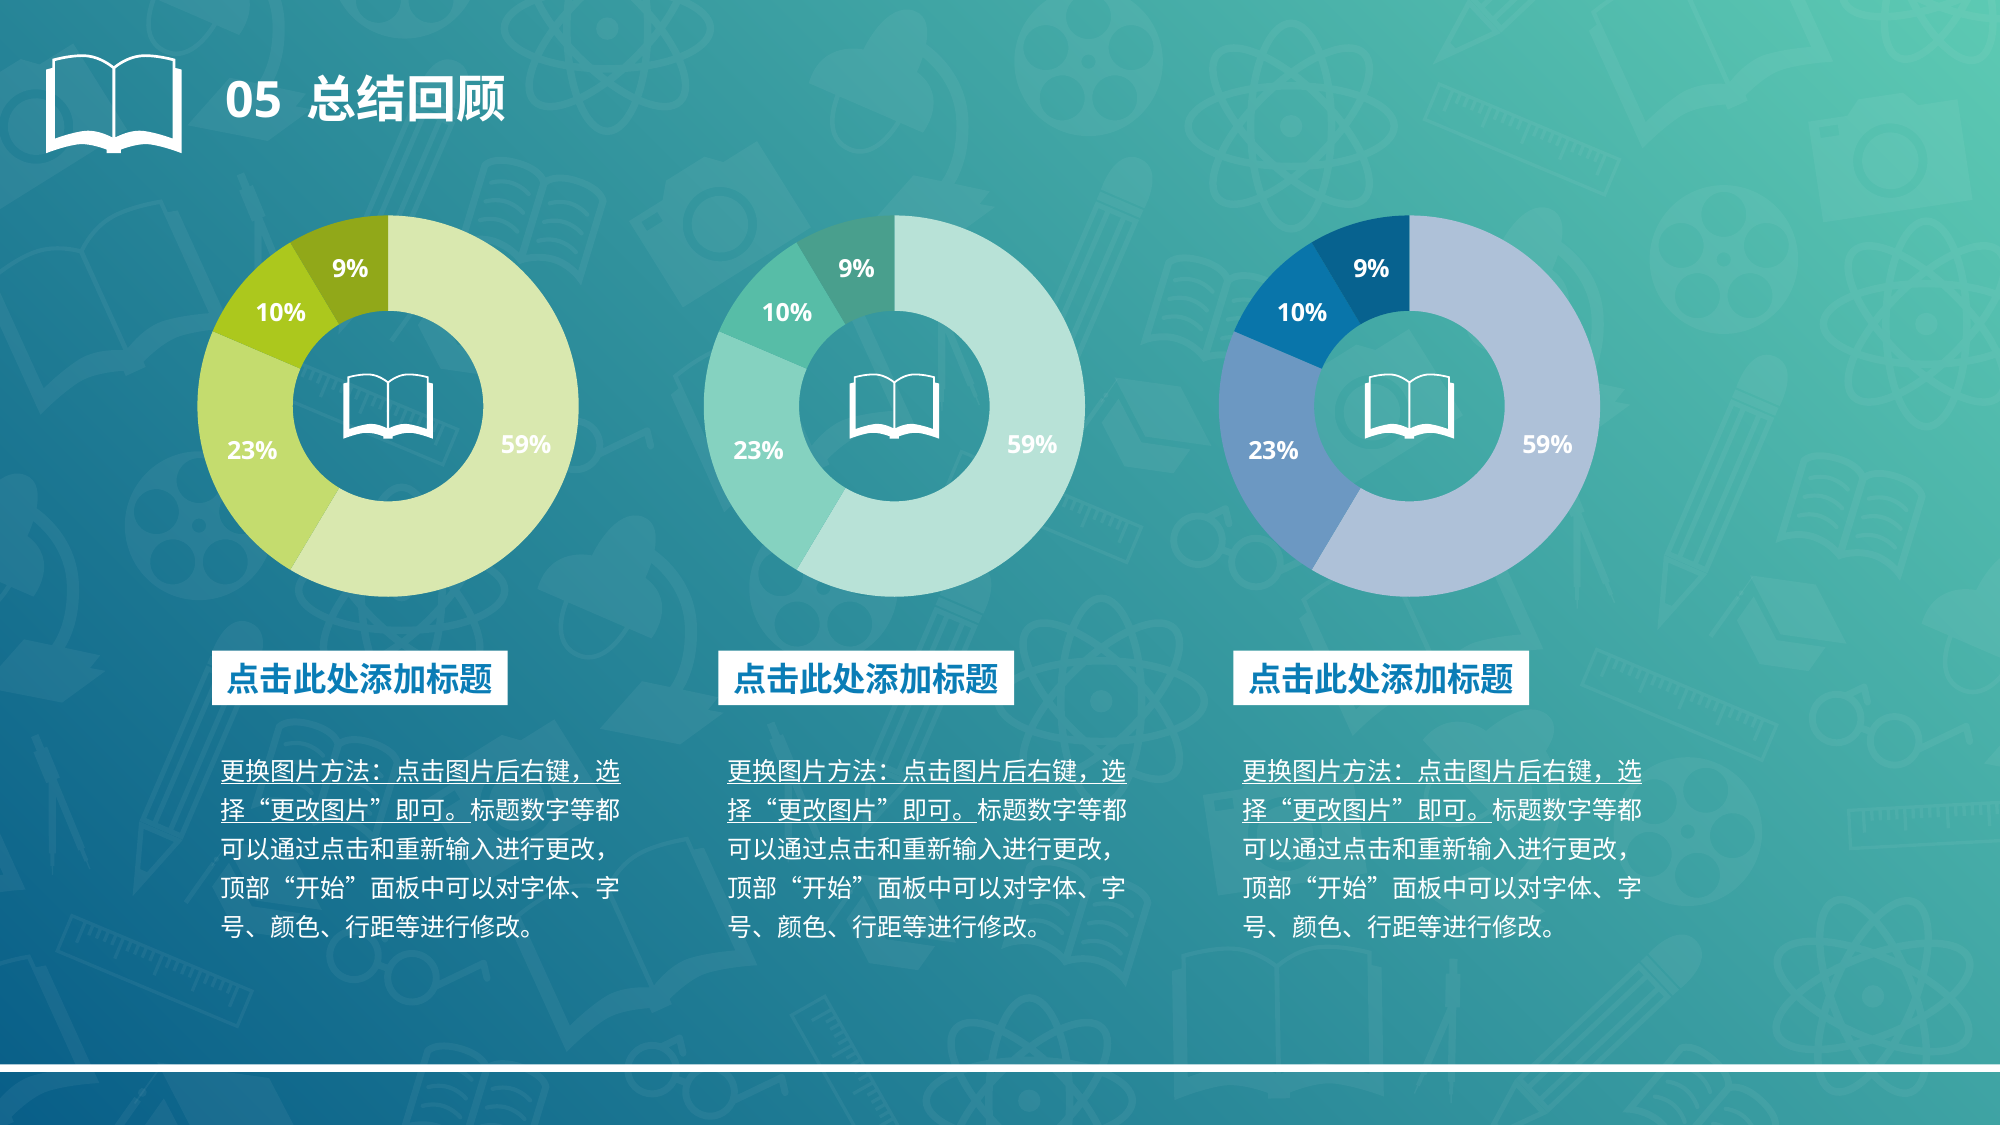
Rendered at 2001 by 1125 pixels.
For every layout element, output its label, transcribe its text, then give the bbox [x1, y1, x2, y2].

chart [1177, 194, 1642, 618]
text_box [206, 650, 642, 952]
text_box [1227, 650, 1663, 952]
list 05 总结回顾 [209, 41, 1081, 162]
chart [155, 194, 621, 618]
chart [662, 194, 1127, 618]
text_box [712, 650, 1148, 952]
